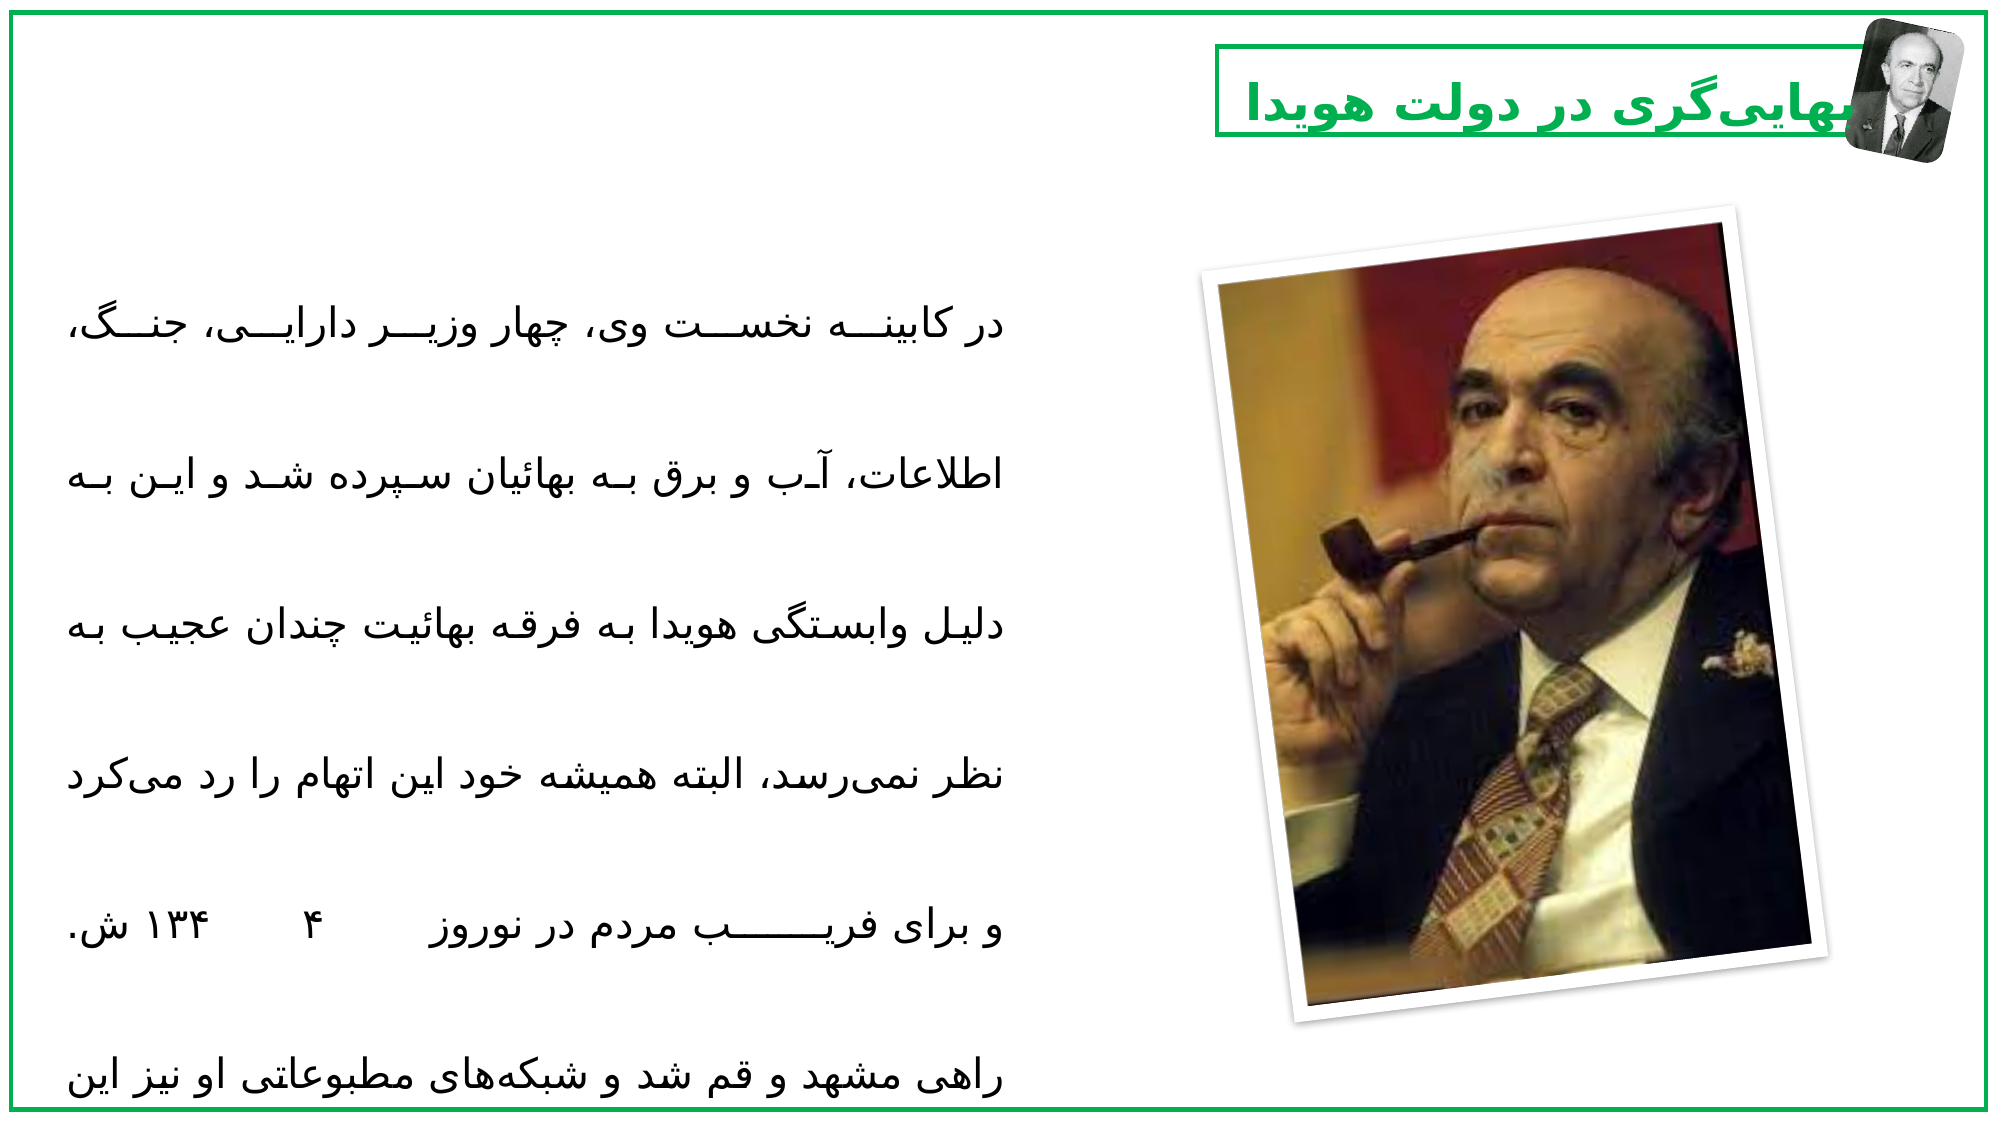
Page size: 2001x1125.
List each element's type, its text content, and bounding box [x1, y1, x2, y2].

picture [1260, 249, 1769, 978]
text_box در کابینه نخست وی، چهار وزیر دارایی، جنگ، اطلاعات، آب و برق به بهائیان سپرده شد و این به دلیل وابستگی هویدا به فرقه بهائیت چندان عجیب به نظر نمی‌رسد، البته همیشه خود این اتهام را رد می‌کرد و برای فریب مردم در نوروز ۱۳۴۴ ش. راهی مشهد و قم شد و شبکه‌های مطبوعاتی او نیز این مسافرت را به طور گسترده پوشش دادند. [51, 188, 1020, 1125]
text_box بهایی‌گری در دولت هویدا [1230, 33, 1872, 139]
picture [1846, 18, 1965, 163]
